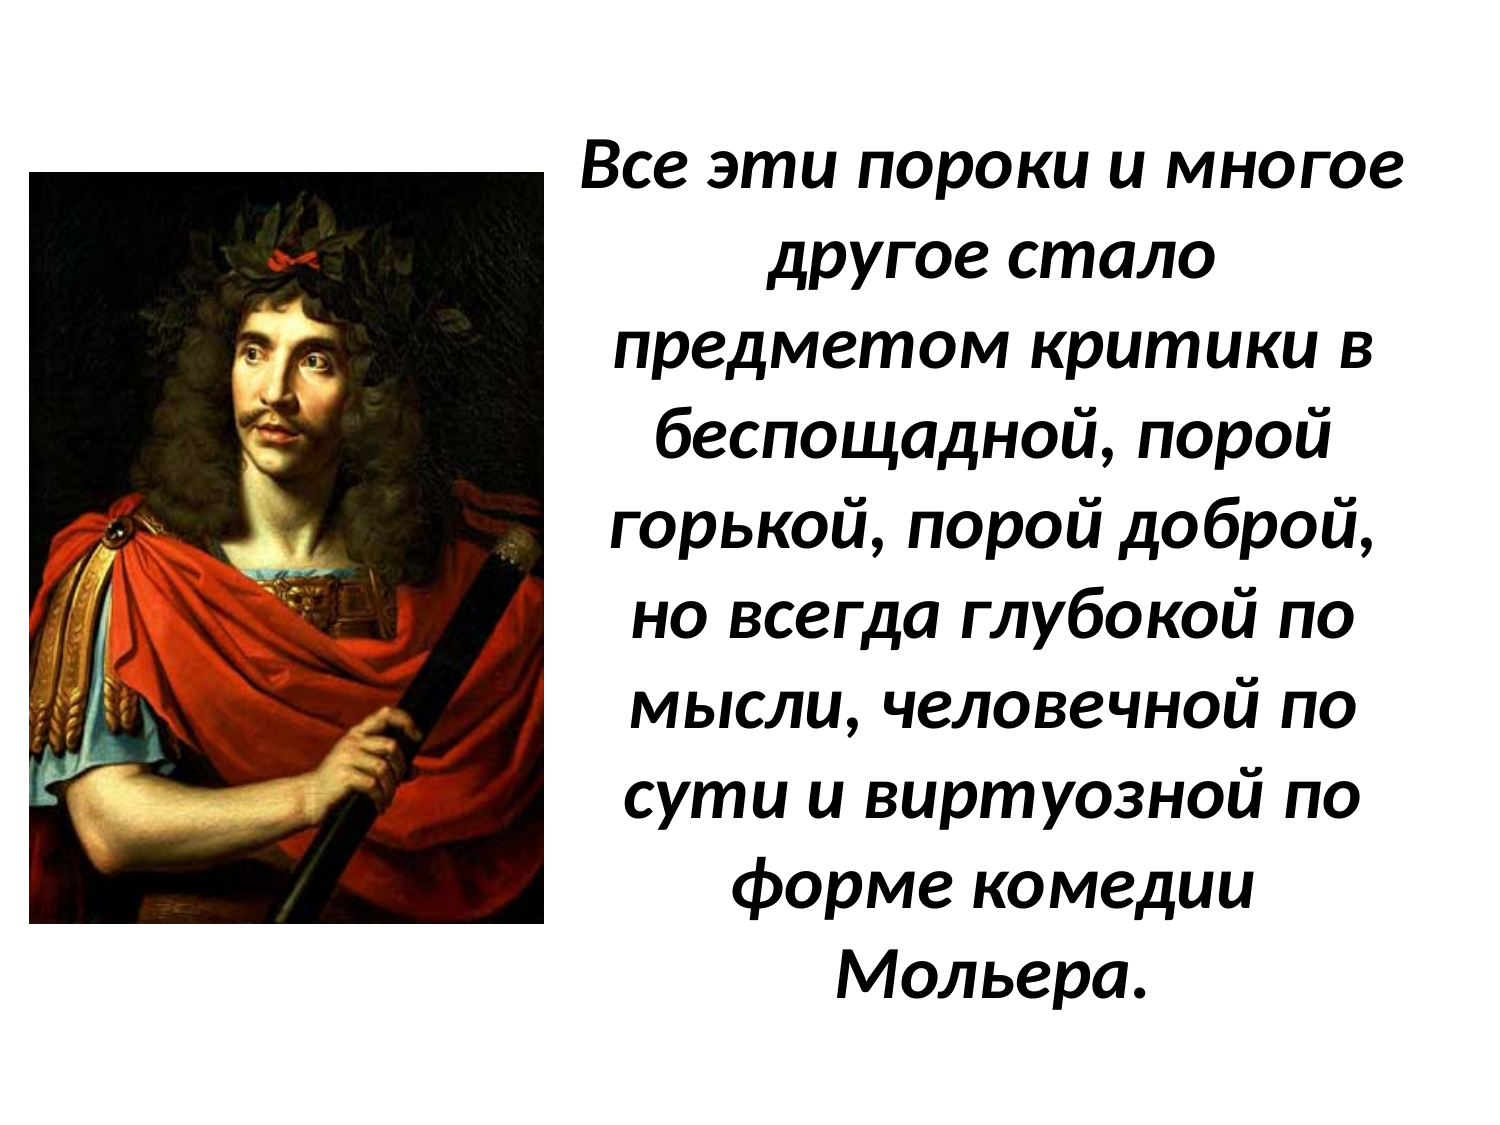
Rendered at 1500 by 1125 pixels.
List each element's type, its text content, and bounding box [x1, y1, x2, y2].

title Все эти пороки и многое другое стало предметом критики в беспощадной, порой горькой, порой доброй, но всегда глубокой по мысли, человечной по сути и виртуозной по форме комедии Мольера. [561, 45, 1425, 1083]
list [29, 172, 544, 924]
